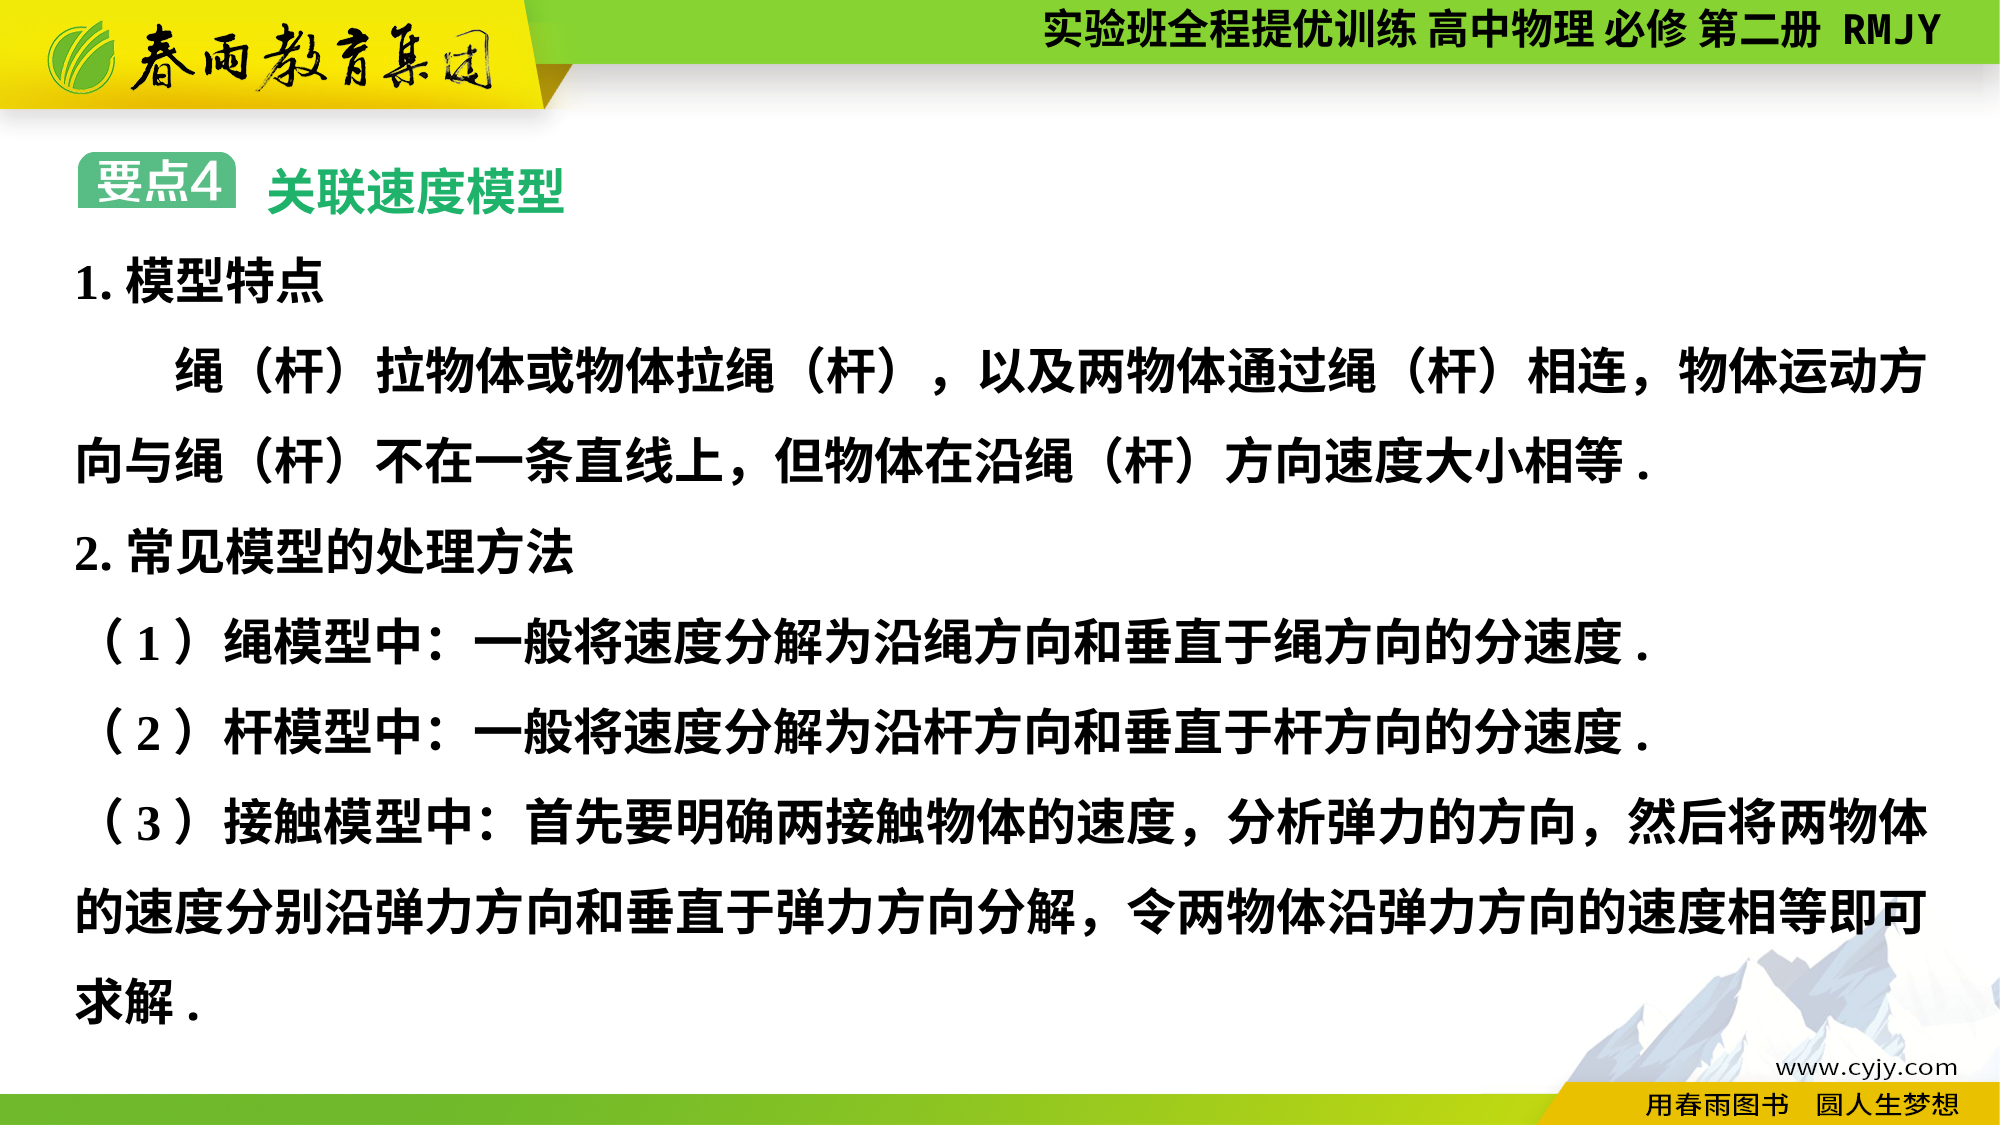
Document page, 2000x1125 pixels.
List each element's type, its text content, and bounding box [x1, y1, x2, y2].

picture [0, 0, 2000, 1125]
list 关联速度模型 1.模型特点 绳（杆）拉物体或物体拉绳（杆），以及两物体通过绳（杆）相连，物体运动方向与绳（杆）不在一条直线上，但物体在沿绳（杆）方向速度大小相等. 2.常见模型的处理方法 （1）绳模型中：一般将速度分解为沿绳方向和垂直于绳方向的分速度. （2）杆模型中：一般将速度分解为沿杆方向和垂直于杆方向的分速度. （3）接触模型中：首先要明确两接触物体的速度，分析弹力的方向，然后将两物体的速度分别沿弹力方向和垂直于弹力方向分解，令两物体沿弹力方向的速度相等即可求解. [59, 122, 1944, 1047]
